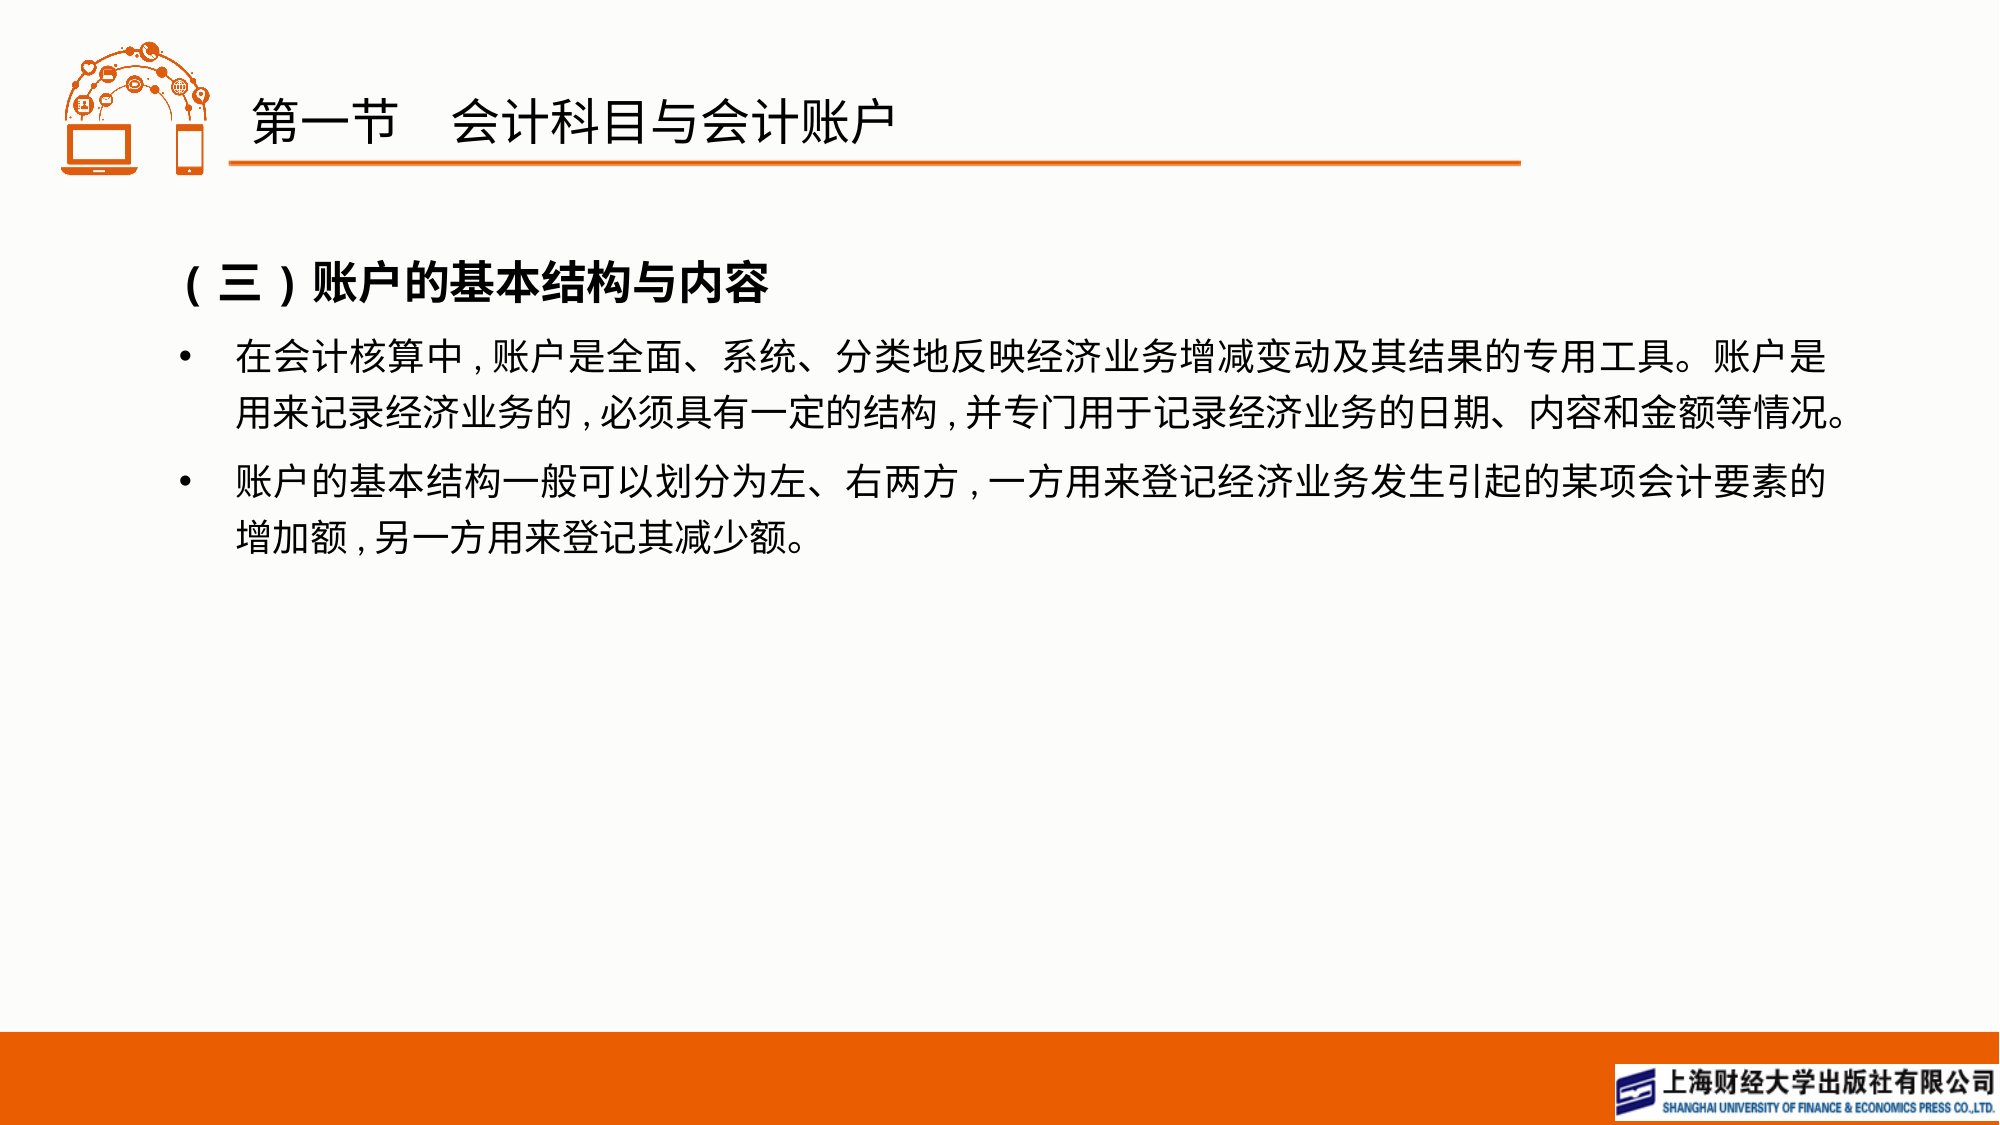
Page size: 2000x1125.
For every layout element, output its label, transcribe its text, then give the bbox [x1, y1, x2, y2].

picture [0, 0, 2000, 1125]
list (三)账户的基本结构与内容 在会计核算中,账户是全面、系统、分类地反映经济业务增减变动及其结果的专用工具。账户是用来记录经济业务的,必须具有一定的结构,并专门用于记录经济业务的日期、内容和金额等情况。 账户的基本结构一般可以划分为左、右两方,一方用来登记经济业务发生引起的某项会计要素的增加额,另一方用来登记其减少额。 [163, 227, 1844, 1049]
title 第一节 会计科目与会计账户 [235, 82, 1605, 189]
